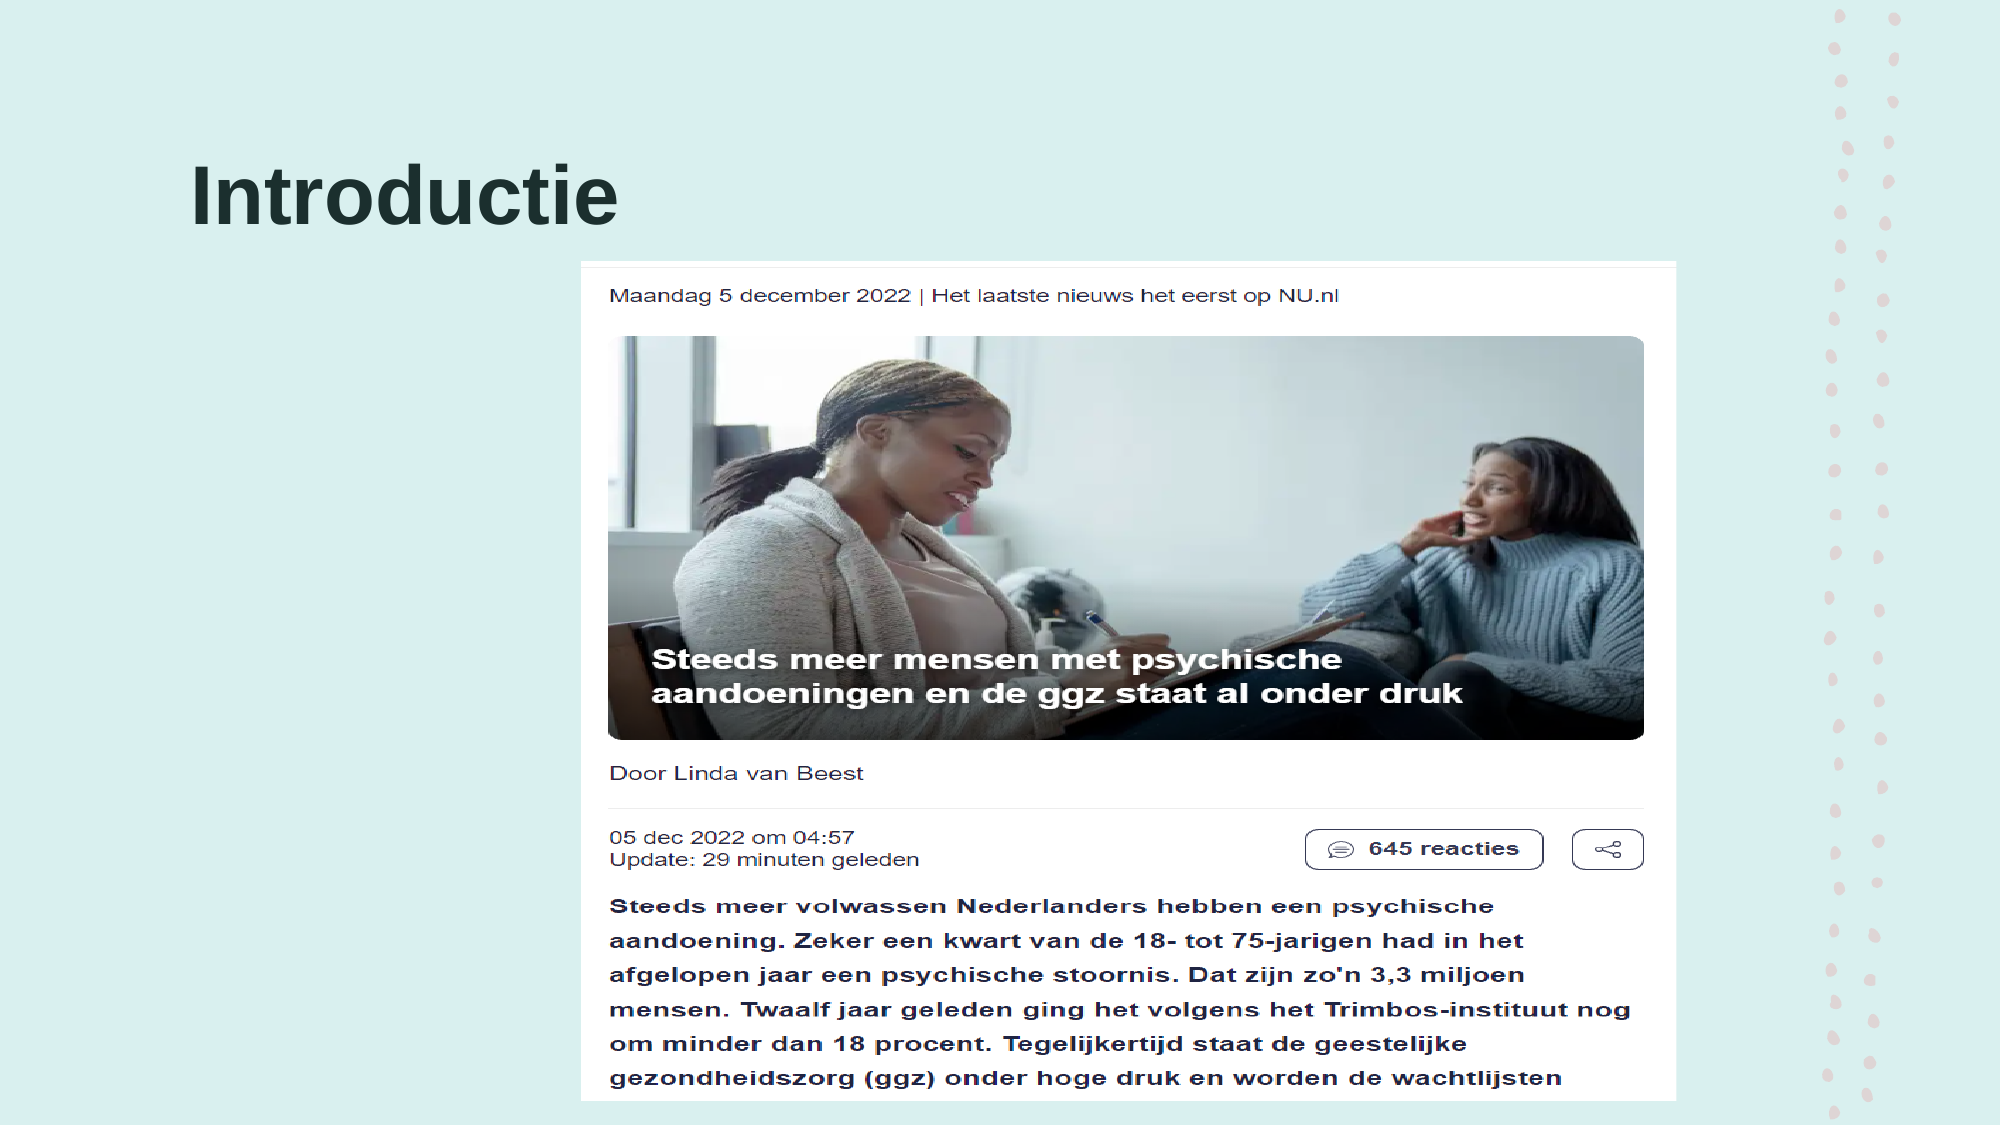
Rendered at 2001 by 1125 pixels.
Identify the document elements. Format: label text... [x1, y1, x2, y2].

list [581, 261, 1677, 1101]
title Introductie [175, 82, 1756, 300]
